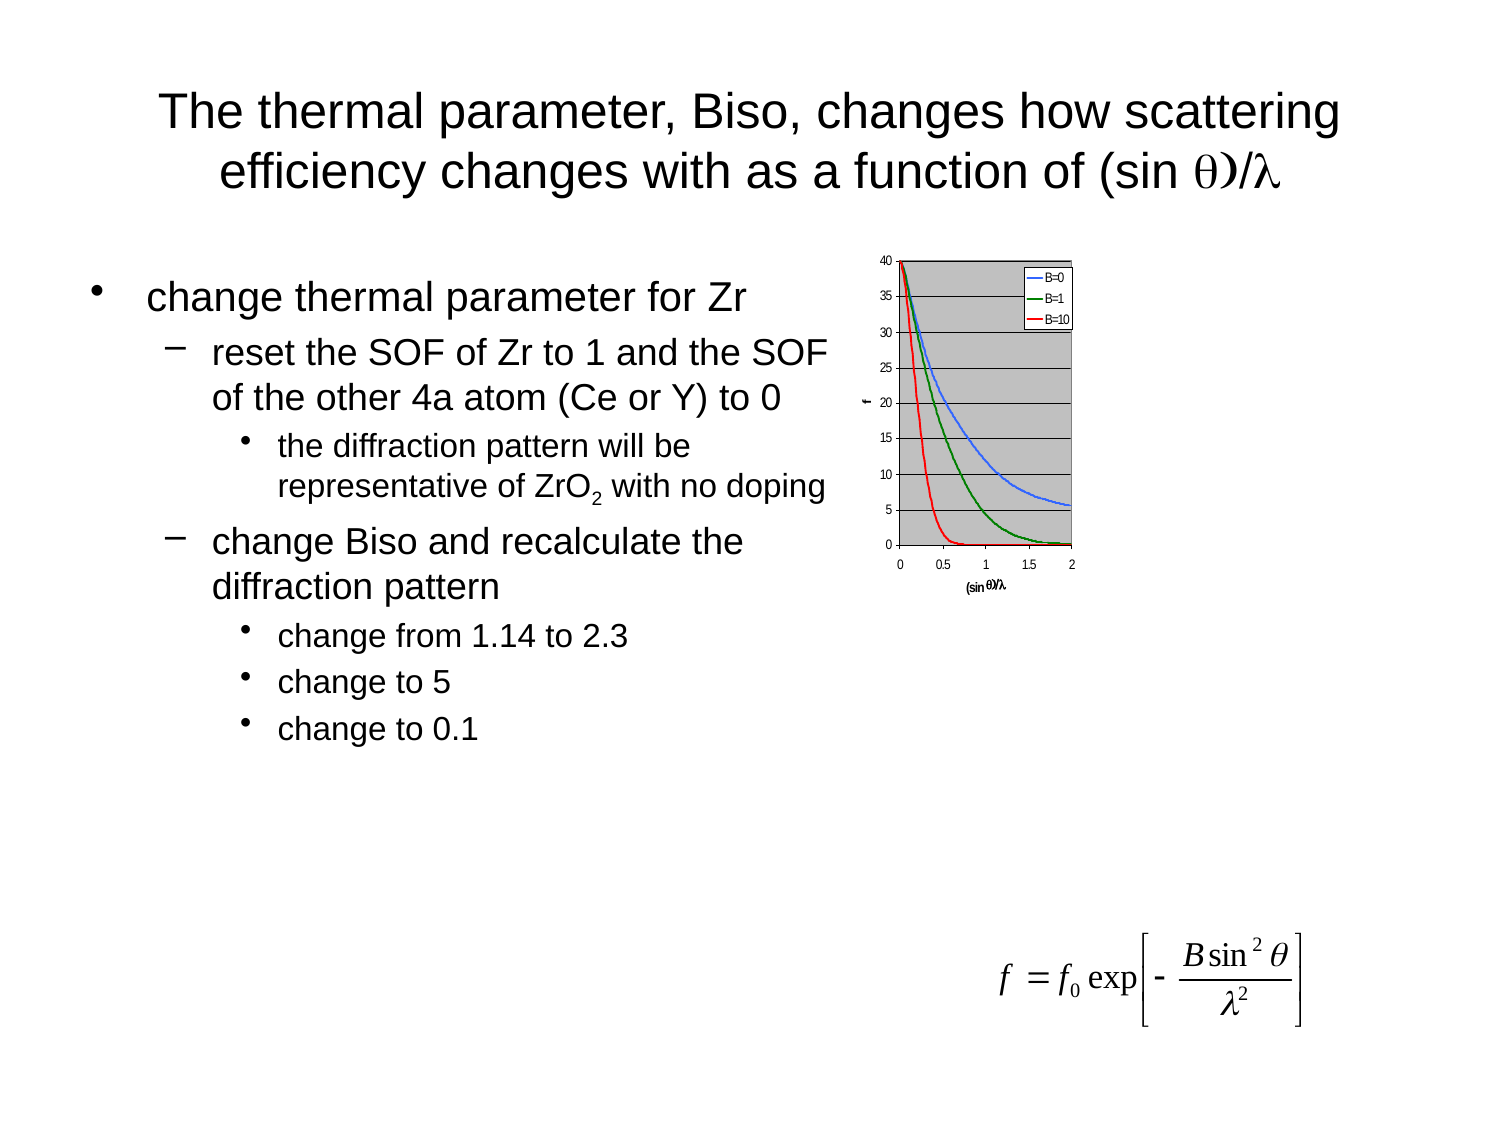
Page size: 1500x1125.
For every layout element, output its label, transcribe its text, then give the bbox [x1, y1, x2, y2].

title The thermal parameter, Biso, changes how scattering efficiency changes with as a function of (sin q)/l [75, 45, 1425, 233]
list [987, 924, 1313, 1036]
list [849, 237, 1438, 926]
list change thermal parameter for Zr reset the SOF of Zr to 1 and the SOF of the other 4a atom (Ce or Y) to 0 the diffraction pattern will be representative of ZrO2 with no doping change Biso and recalculate the diffraction pattern change from 1.14 to 2.3 change to 5 change to 0.1 [75, 262, 875, 1005]
